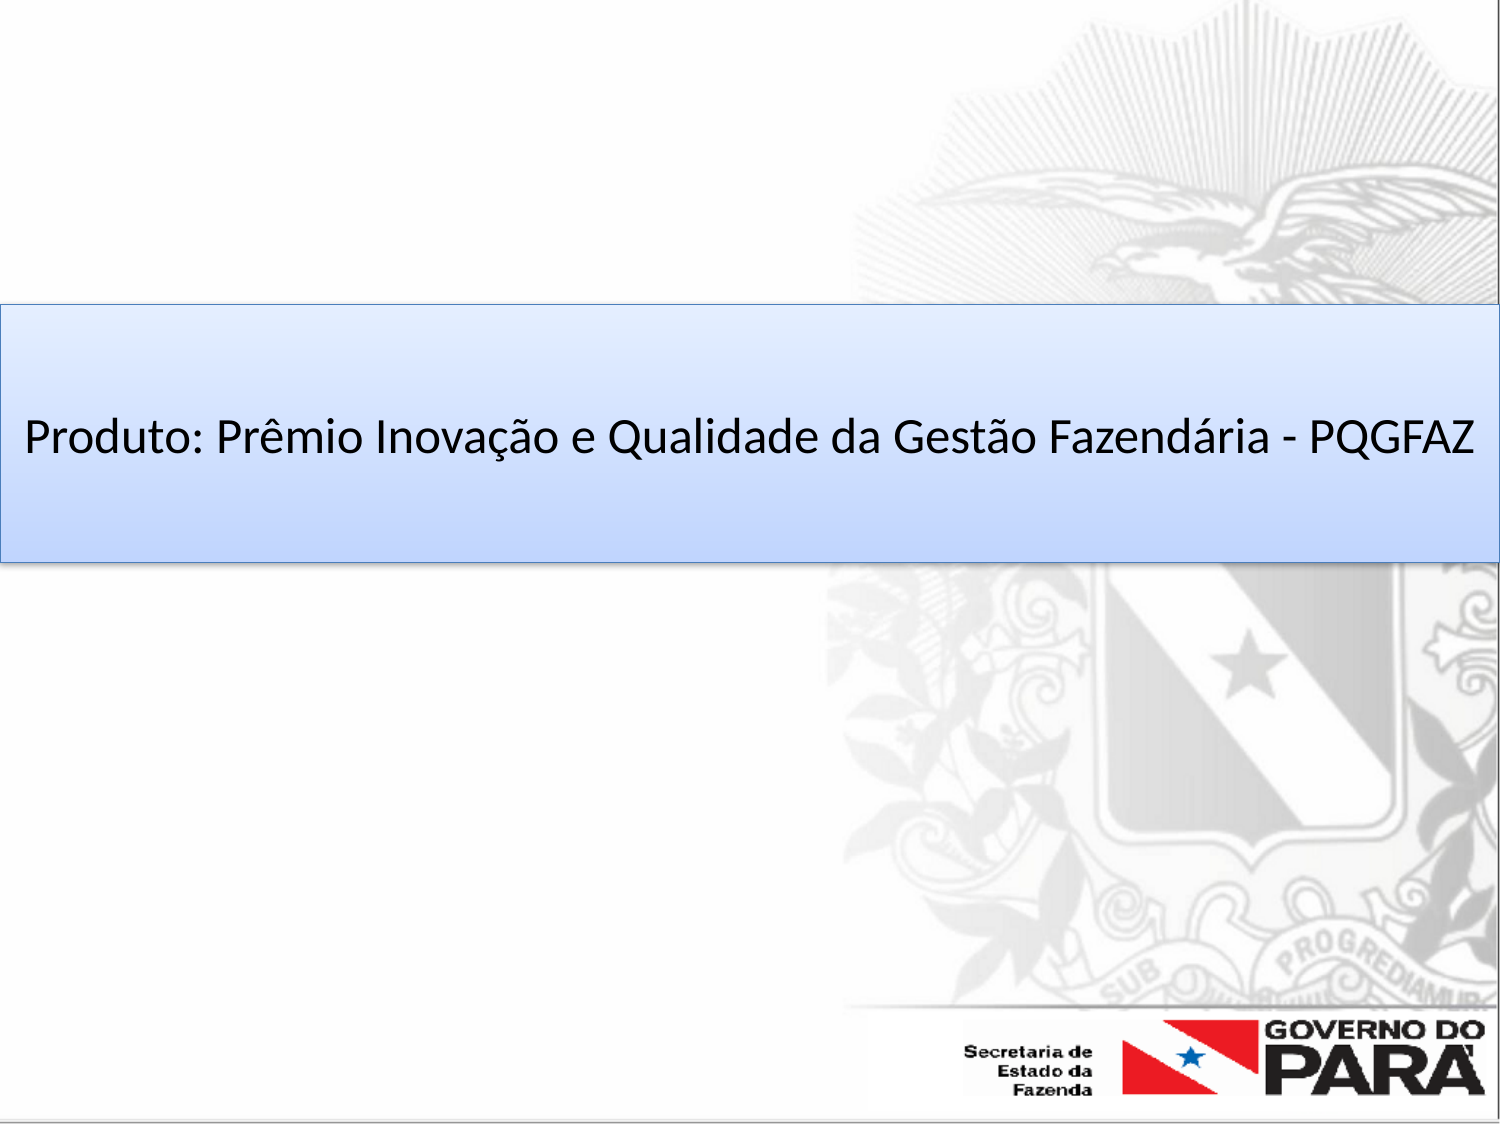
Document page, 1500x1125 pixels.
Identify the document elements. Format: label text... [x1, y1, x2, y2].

picture [0, 0, 1500, 304]
title Produto: Prêmio Inovação e Qualidade da Gestão Fazendária - PQGFAZ [0, 304, 1500, 563]
picture [0, 563, 1500, 1125]
